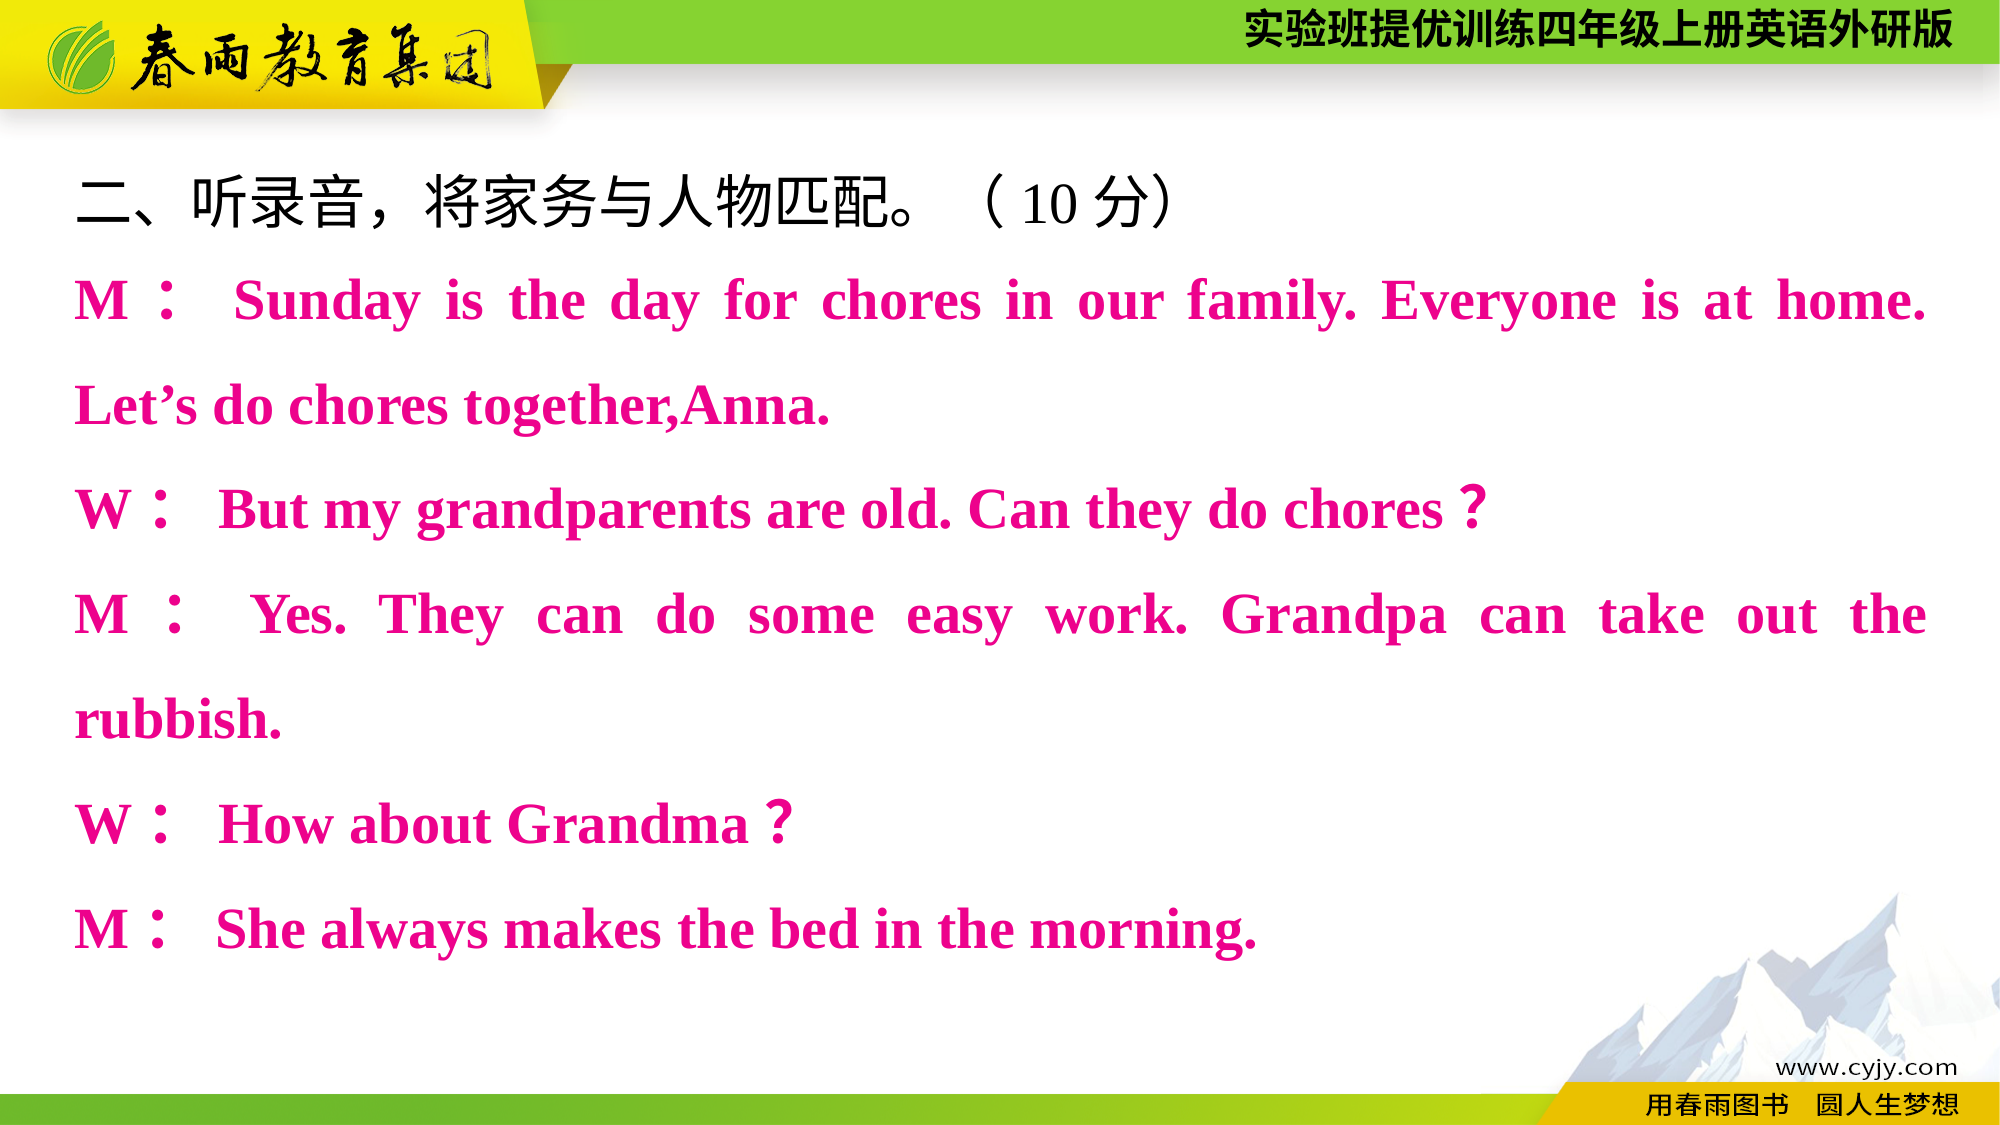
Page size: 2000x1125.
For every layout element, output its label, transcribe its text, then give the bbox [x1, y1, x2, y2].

list 二、听录音，将家务与人物匹配。（10分） [59, 122, 1944, 218]
picture [0, 0, 2000, 1125]
text_box M：Sunday is the day for chores in our family. Everyone is at home. Let’s do chores together,Anna. W：But my grandparents are old. Can they do chores？ M：Yes. They can do some easy work. Grandpa can take out the rubbish. W：How about Grandma？ M：She always makes the bed in the morning. [59, 218, 1944, 968]
